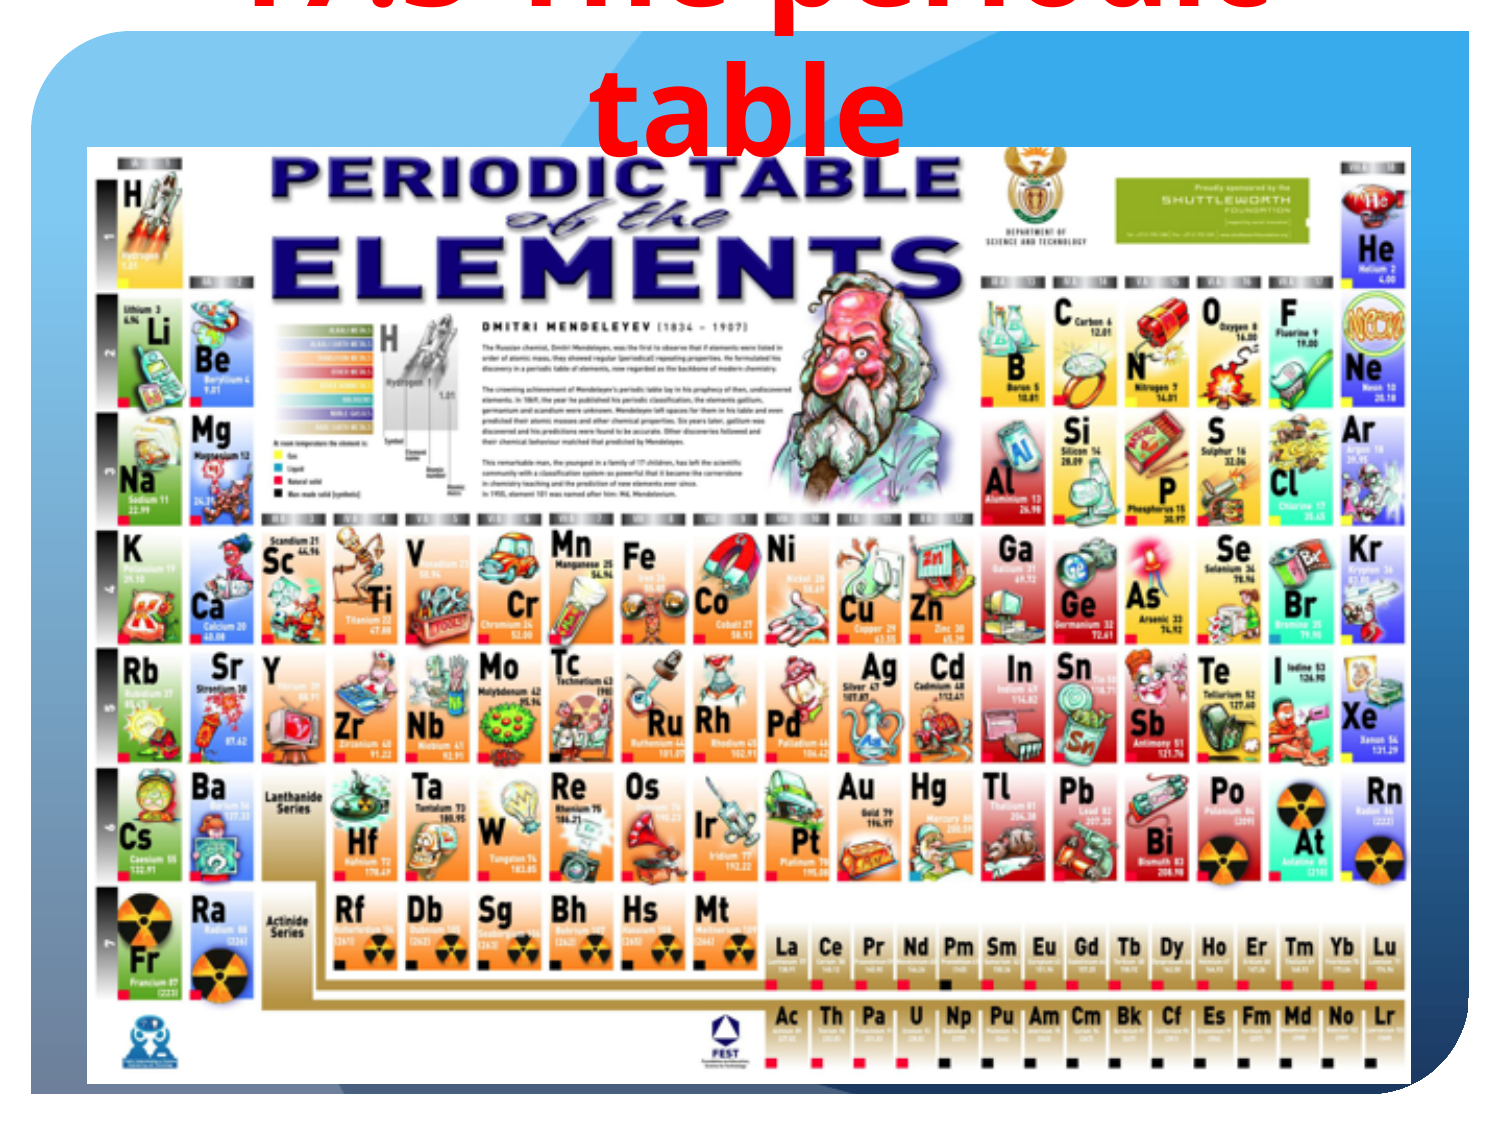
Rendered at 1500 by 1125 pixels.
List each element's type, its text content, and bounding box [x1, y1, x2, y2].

title 17.3 The periodic table [37, 32, 1459, 190]
picture [25, 30, 1474, 1095]
